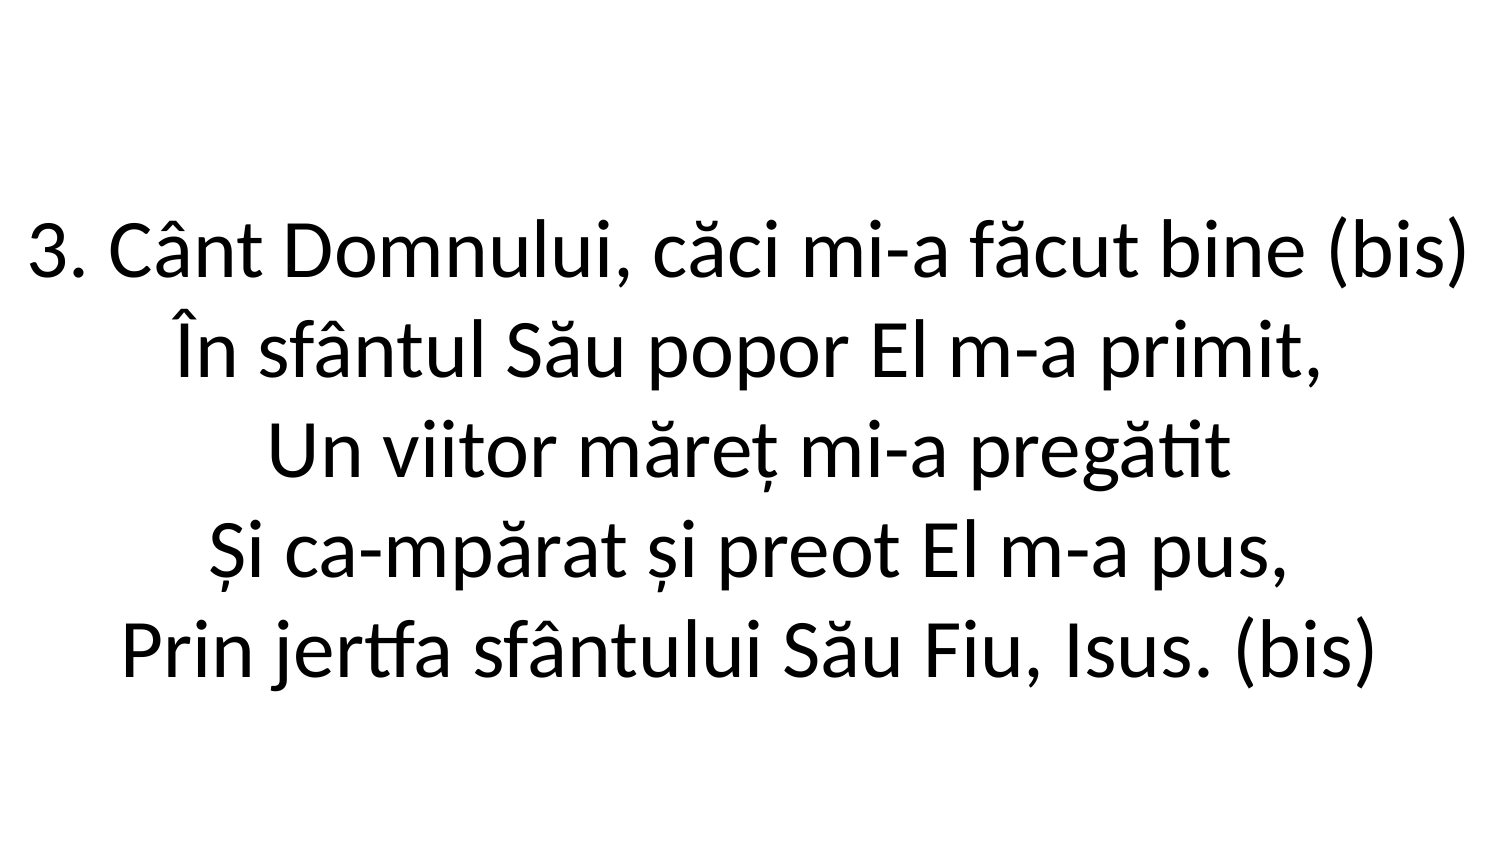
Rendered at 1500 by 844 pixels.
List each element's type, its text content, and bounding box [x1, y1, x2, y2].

text_box 3. Cânt Domnului, căci mi-a făcut bine (bis) În sfântul Său popor El m-a primit, Un viitor măreț mi-a pregătit Și ca-mpărat și preot El m-a pus, Prin jertfa sfântului Său Fiu, Isus. (bis) [12, 142, 1488, 702]
